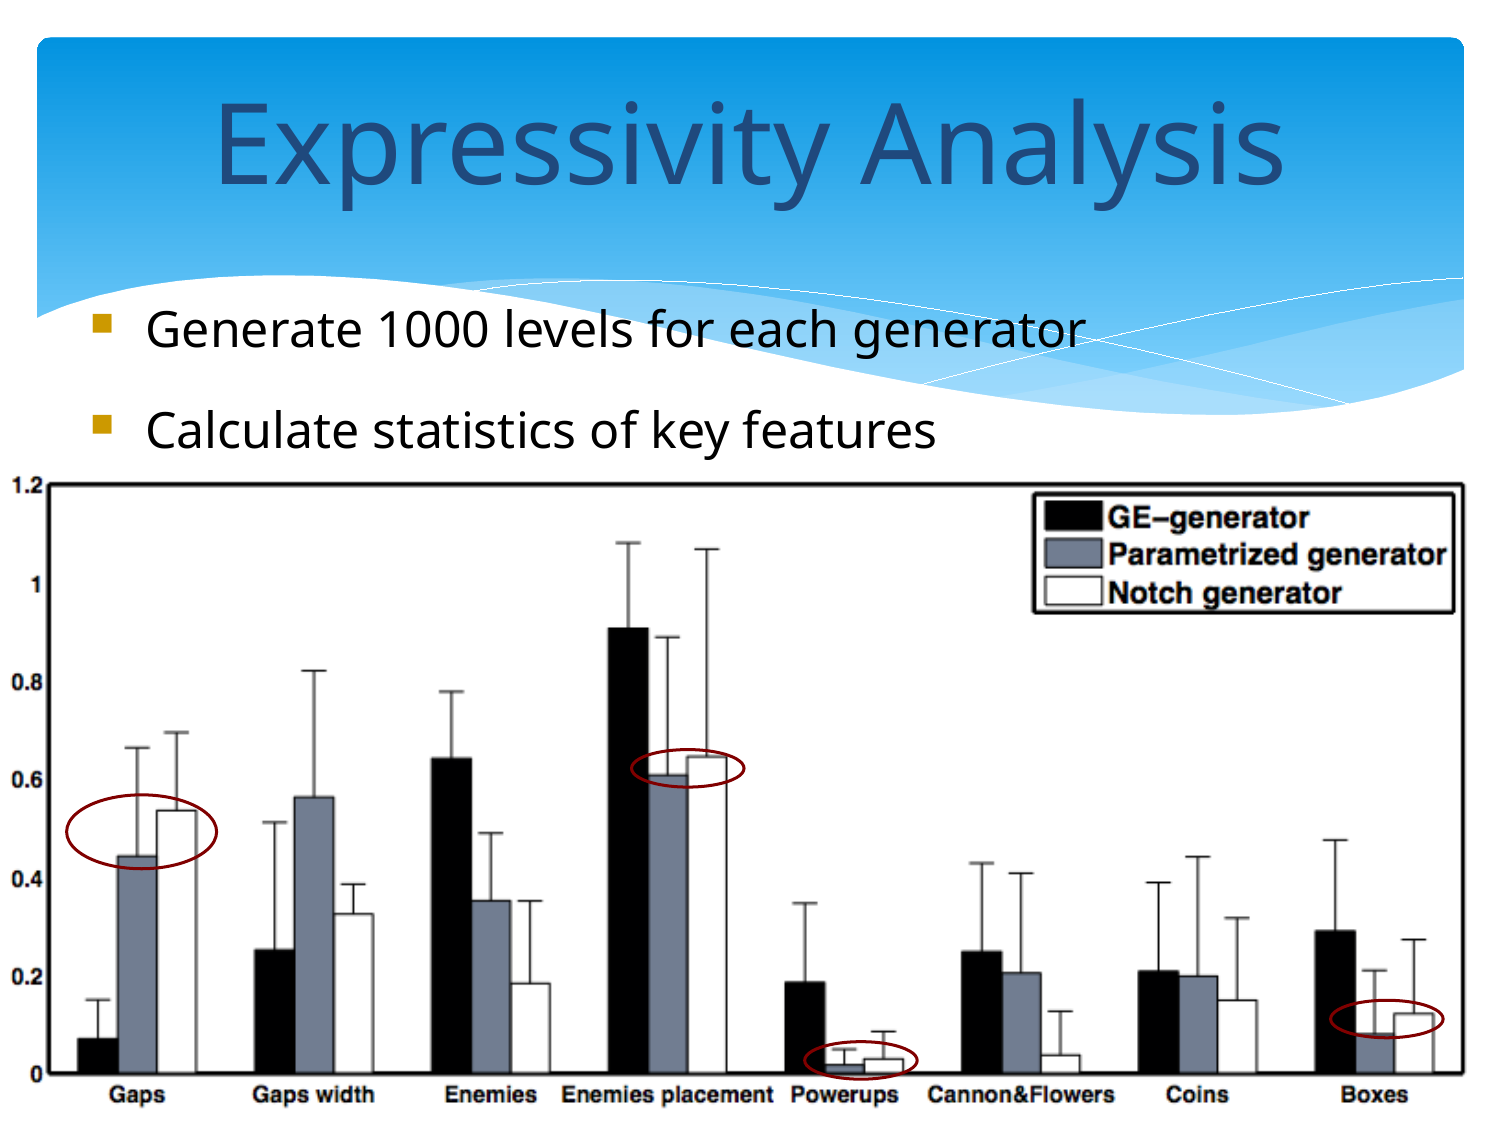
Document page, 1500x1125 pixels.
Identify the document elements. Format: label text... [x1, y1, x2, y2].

picture [0, 453, 1500, 1125]
text_box Generate 1000 levels for each generator Calculate statistics of key features [74, 288, 1425, 451]
title Expressivity Analysis [75, 45, 1425, 233]
